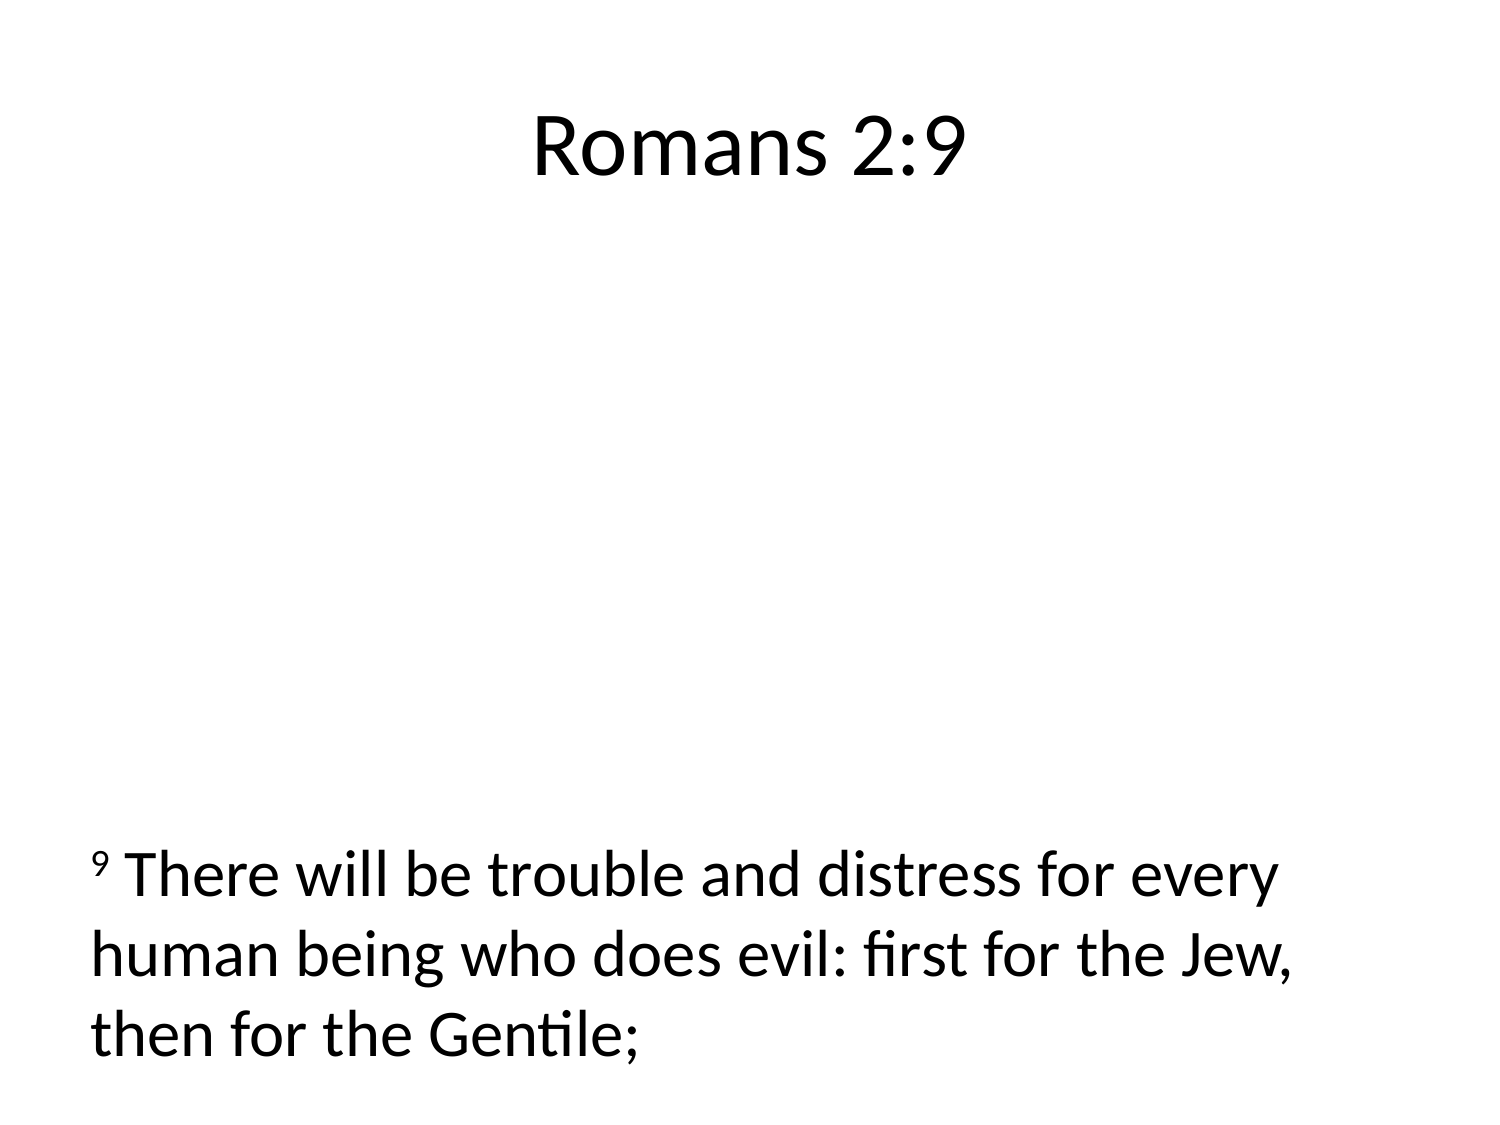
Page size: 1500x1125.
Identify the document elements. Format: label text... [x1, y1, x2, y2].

list 9 There will be trouble and distress for every human being who does evil: first for the Jew, then for the Gentile; [75, 262, 1425, 1005]
title Romans 2:9 [75, 45, 1425, 233]
